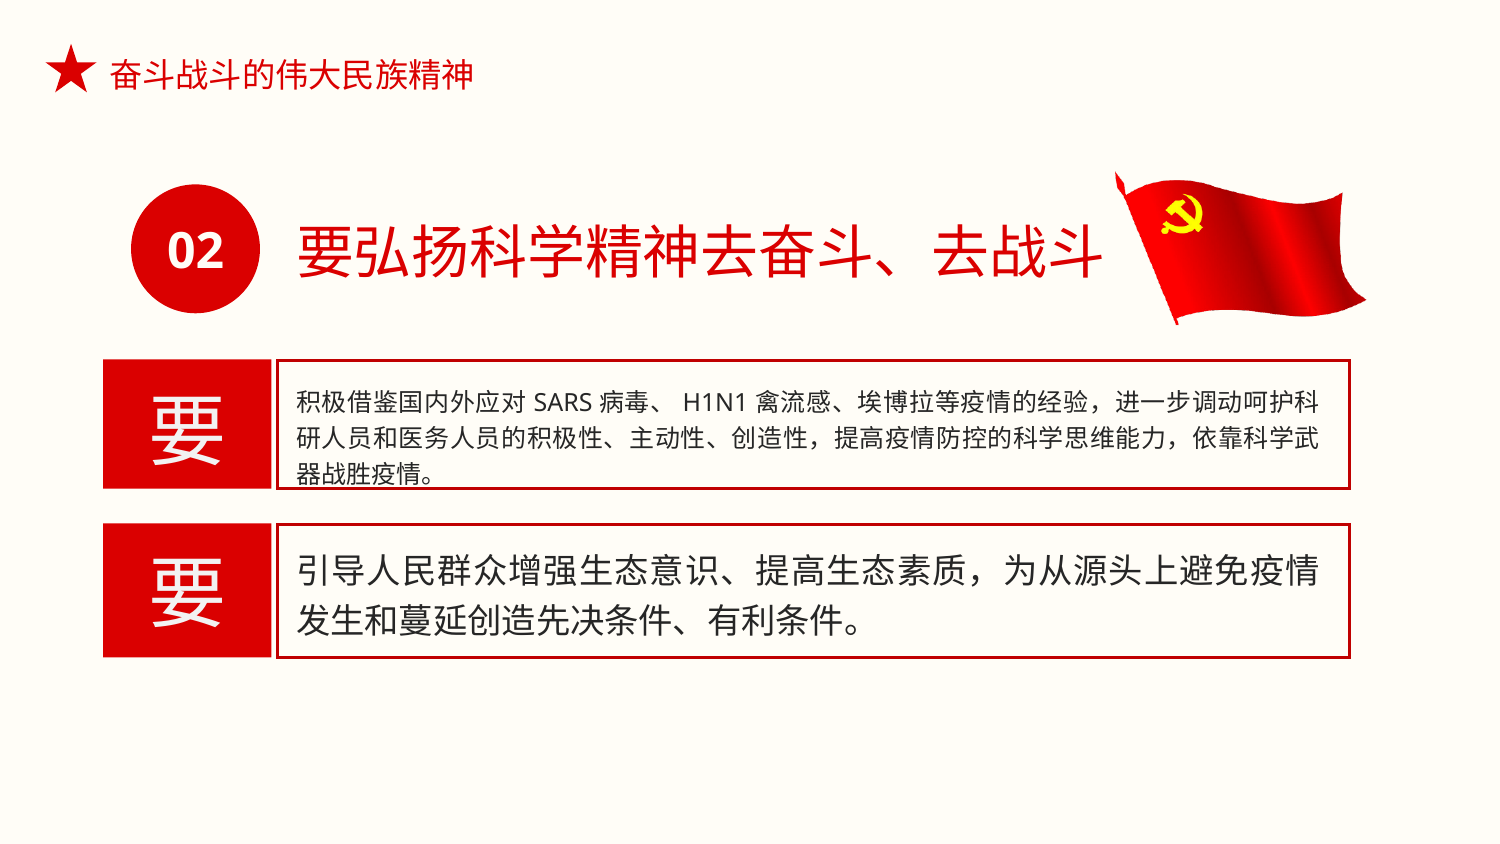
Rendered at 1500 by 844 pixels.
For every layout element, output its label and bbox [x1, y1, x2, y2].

text_box [277, 524, 1350, 658]
text_box [103, 359, 272, 489]
text_box [103, 523, 272, 658]
text_box [277, 360, 1350, 496]
text_box [131, 184, 1111, 314]
picture [1111, 117, 1371, 378]
